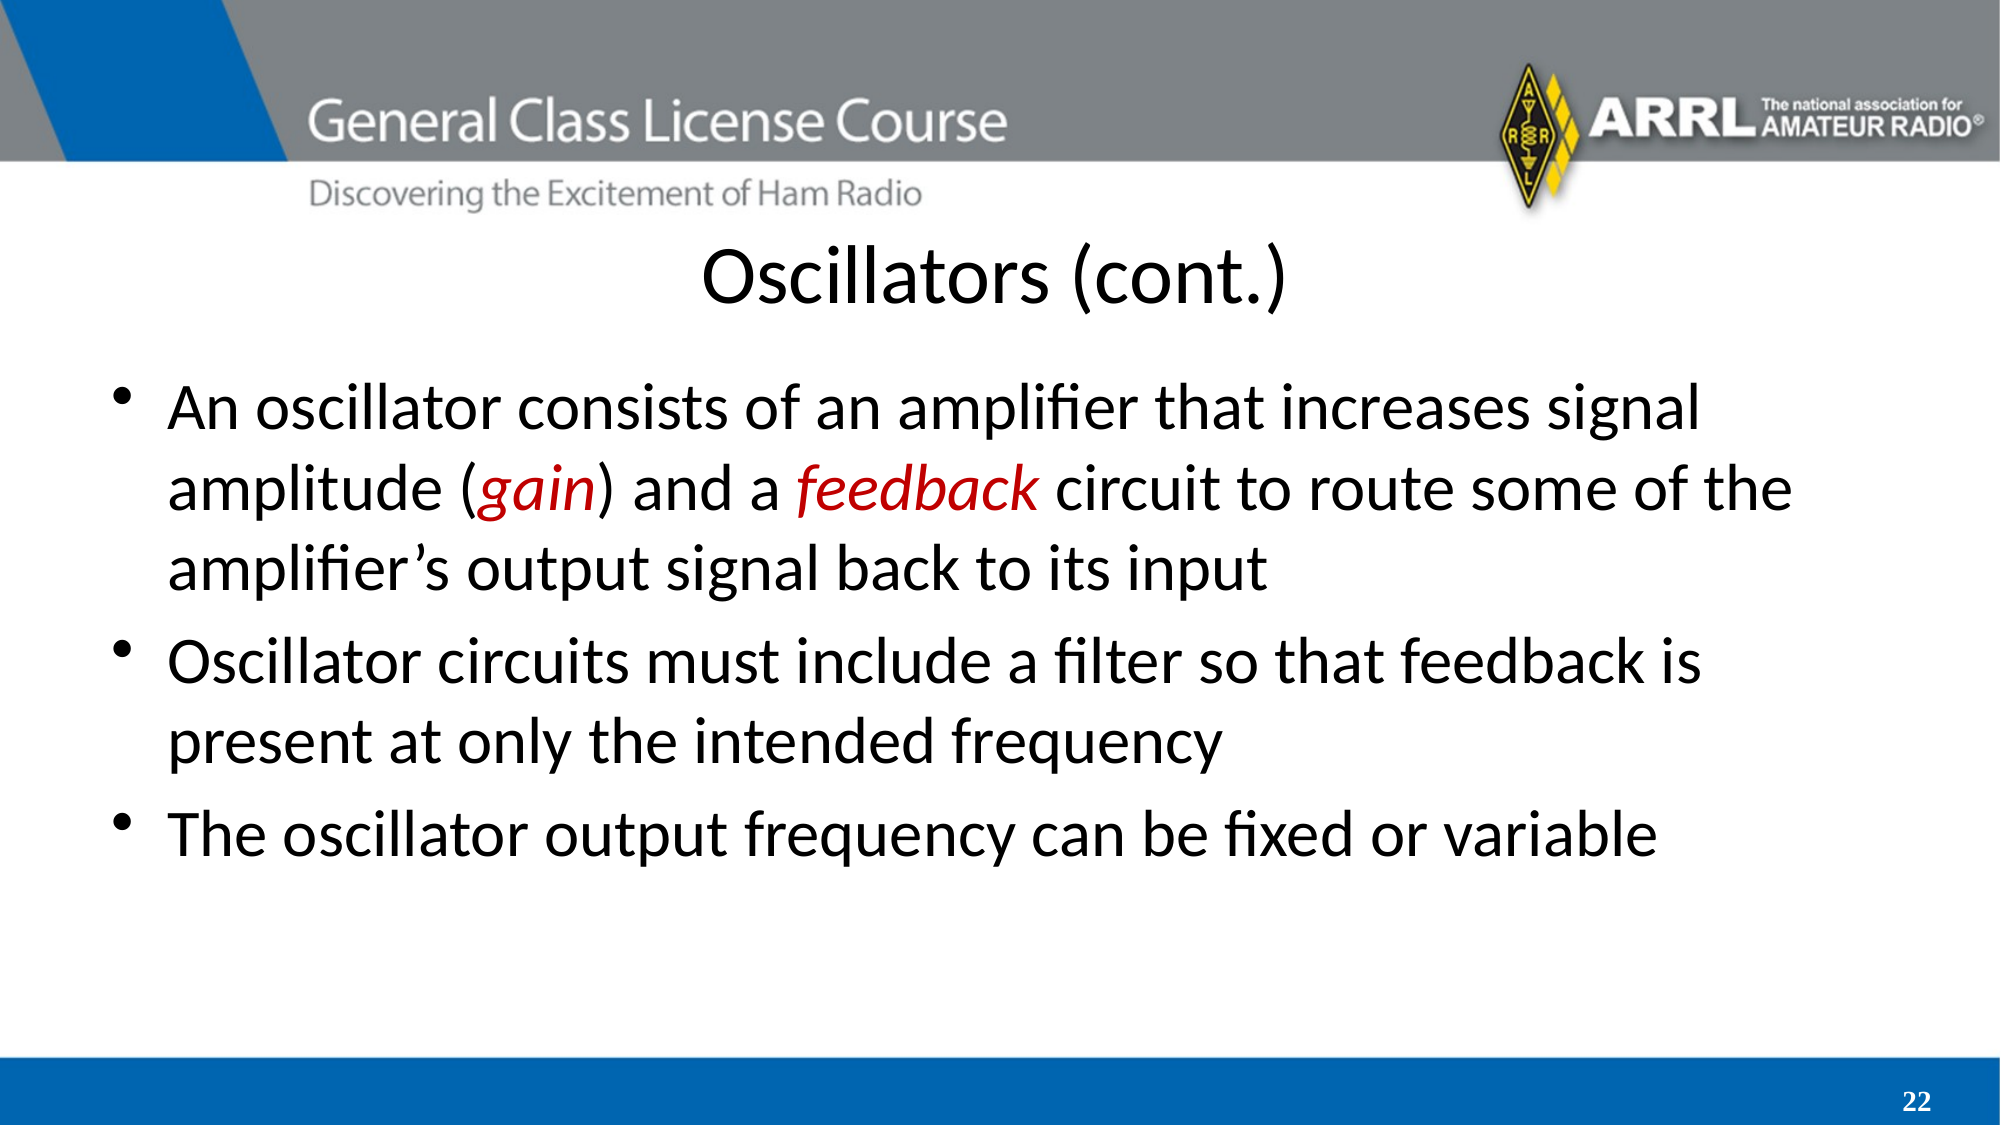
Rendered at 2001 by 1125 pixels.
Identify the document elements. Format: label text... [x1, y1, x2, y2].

list An oscillator consists of an amplifier that increases signal amplitude (gain) and a feedback circuit to route some of the amplifier’s output signal back to its input Oscillator circuits must include a filter so that feedback is present at only the intended frequency The oscillator output frequency can be fixed or variable [96, 355, 1897, 1043]
picture [0, 0, 2001, 1125]
title Oscillators (cont.) [96, 212, 1897, 355]
